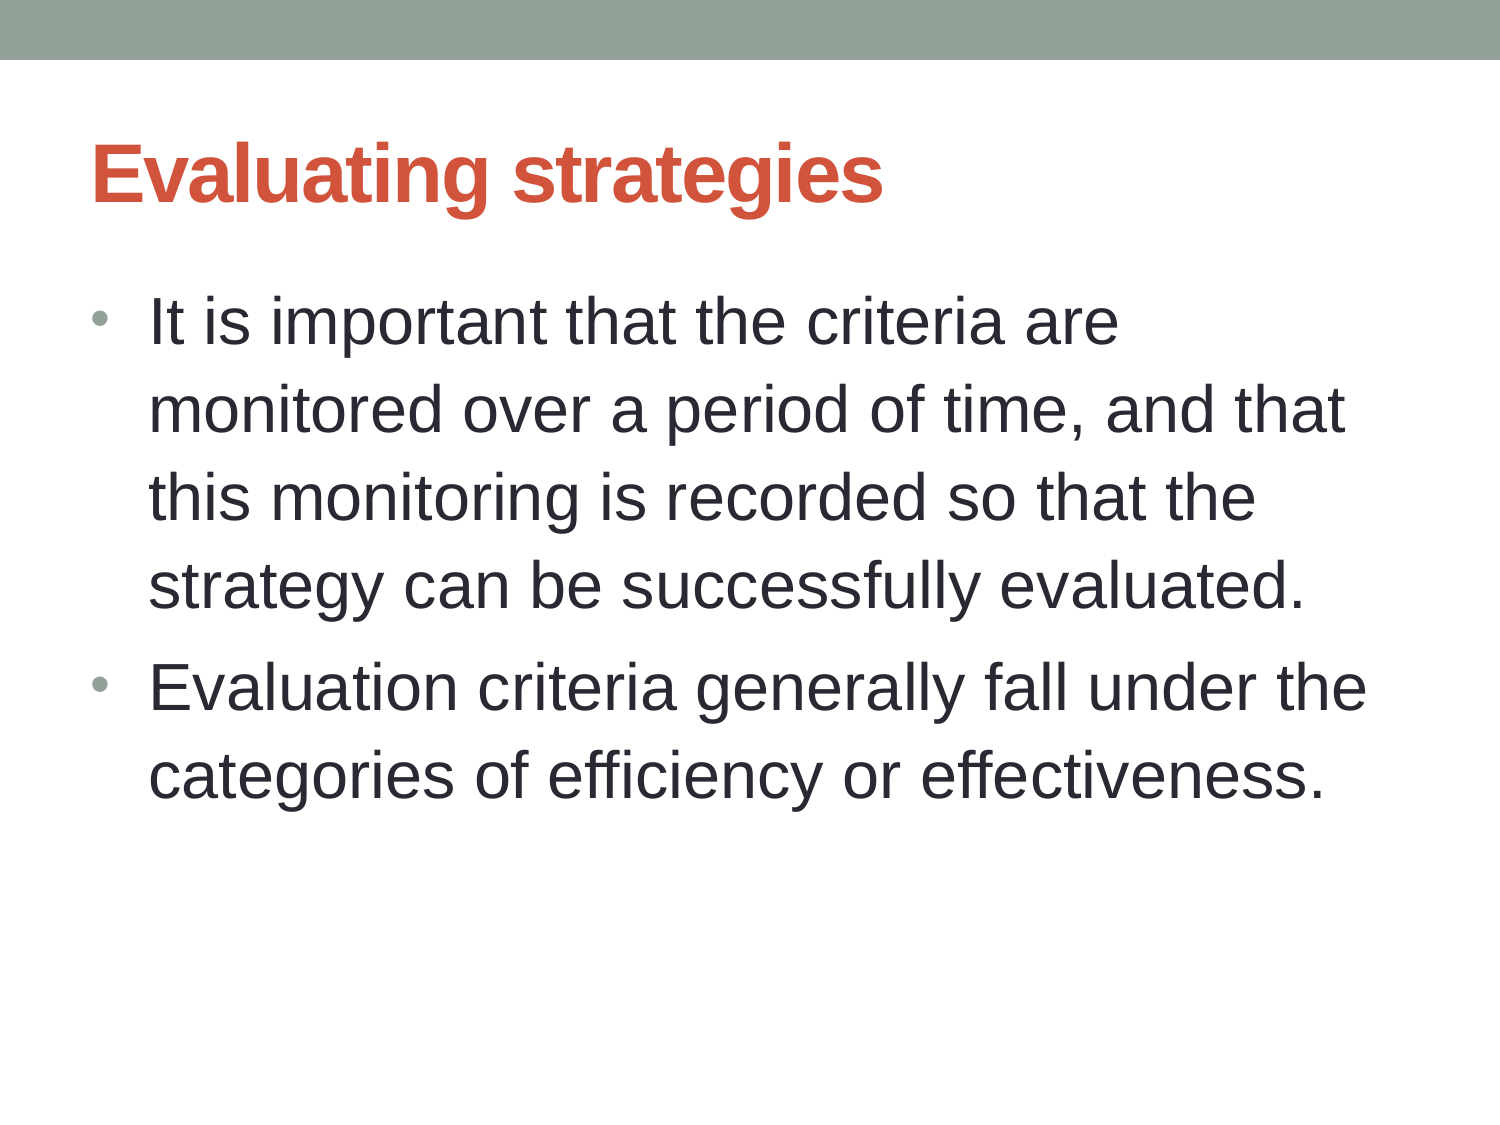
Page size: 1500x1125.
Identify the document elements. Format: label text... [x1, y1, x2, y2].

title Evaluating strategies [75, 87, 1425, 250]
list It is important that the criteria are monitored over a period of time, and that this monitoring is recorded so that the strategy can be successfully evaluated. Evaluation criteria generally fall under the categories of efficiency or effectiveness. [75, 262, 1425, 1063]
